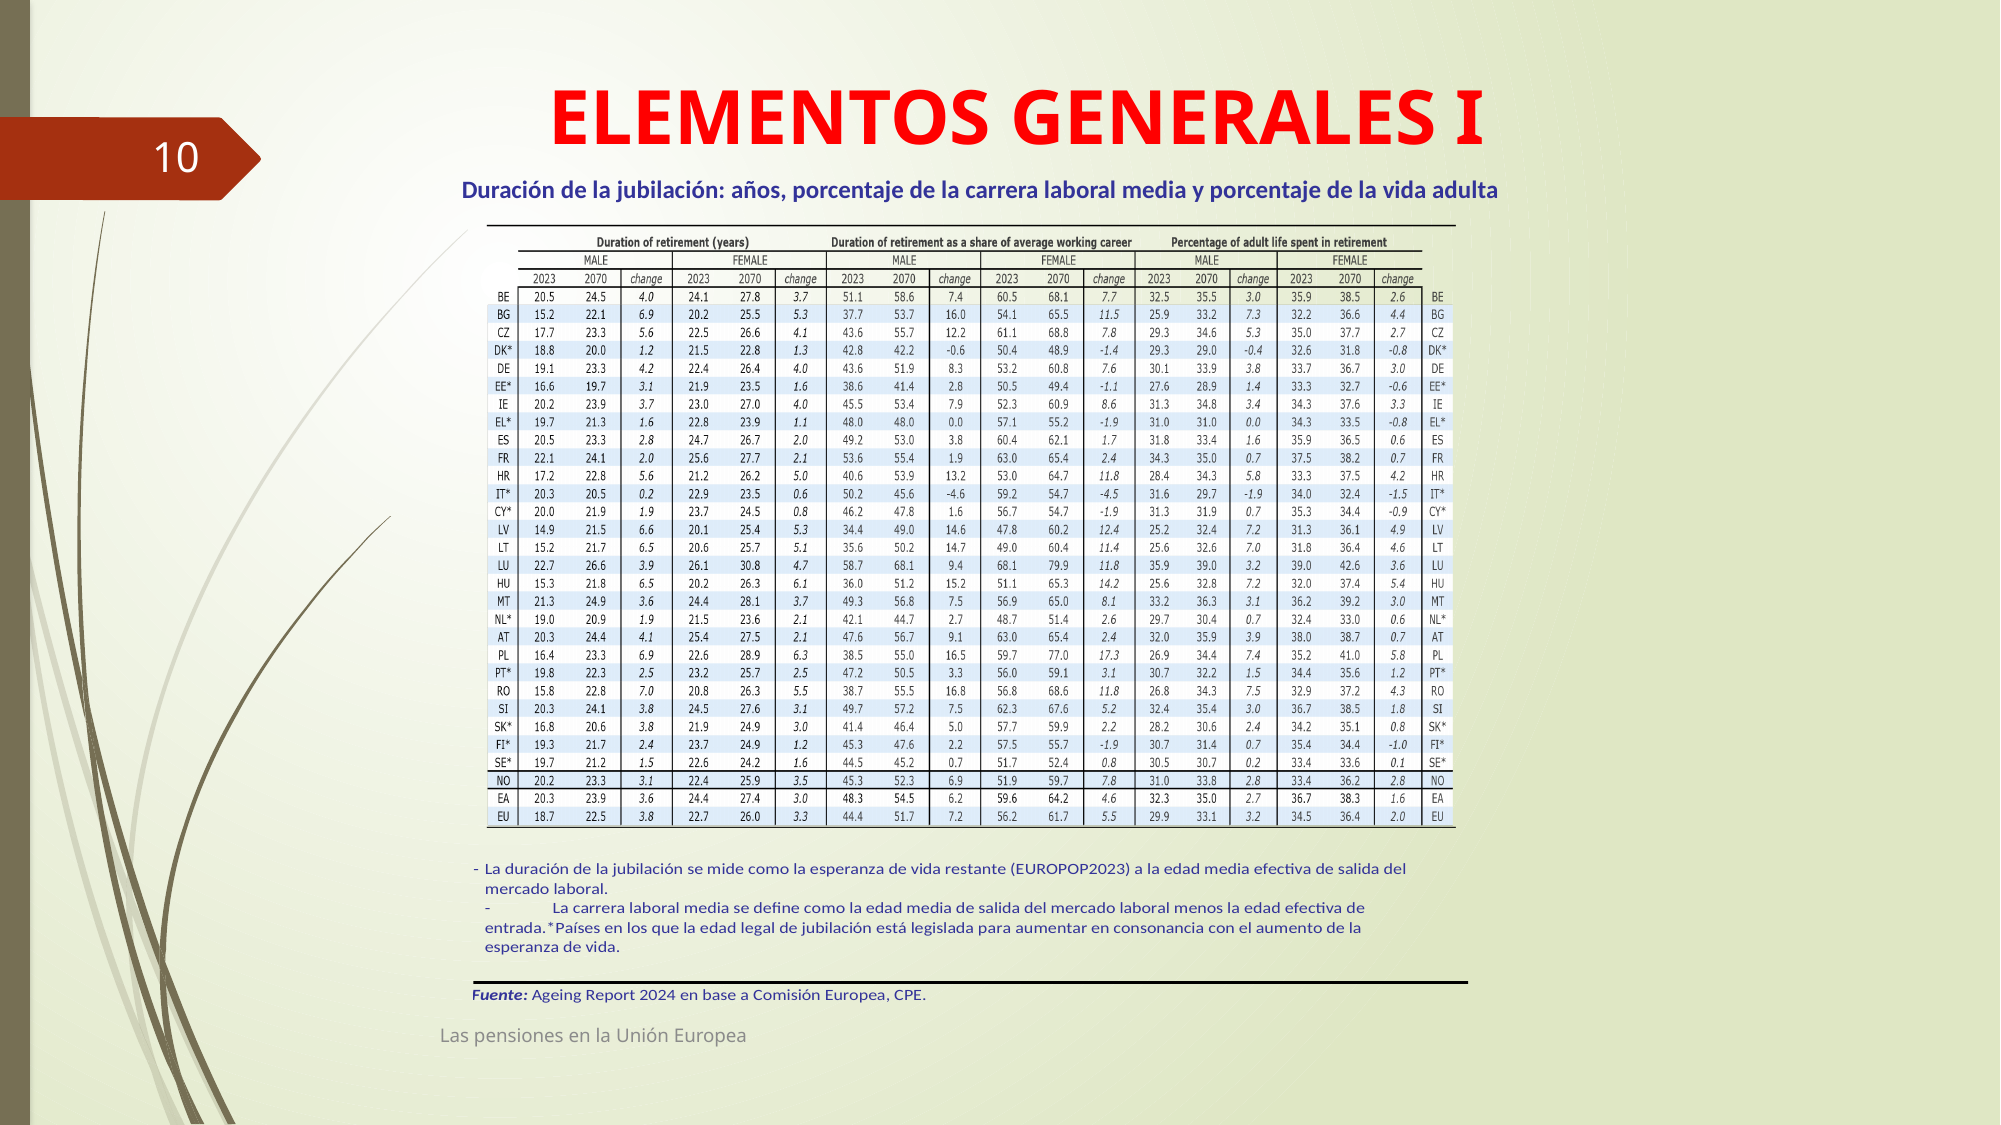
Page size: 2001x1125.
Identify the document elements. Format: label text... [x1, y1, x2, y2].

title ELEMENTOS GENERALES I [392, 62, 1643, 189]
slide_number 10 [87, 129, 216, 190]
footer Las pensiones en la Unión Europea [424, 1006, 1675, 1067]
text_box Duración de la jubilación: años, porcentaje de la carrera laboral media y porcentaje de la vida adulta [447, 166, 1553, 212]
picture [486, 224, 1456, 828]
picture [473, 859, 1469, 1007]
